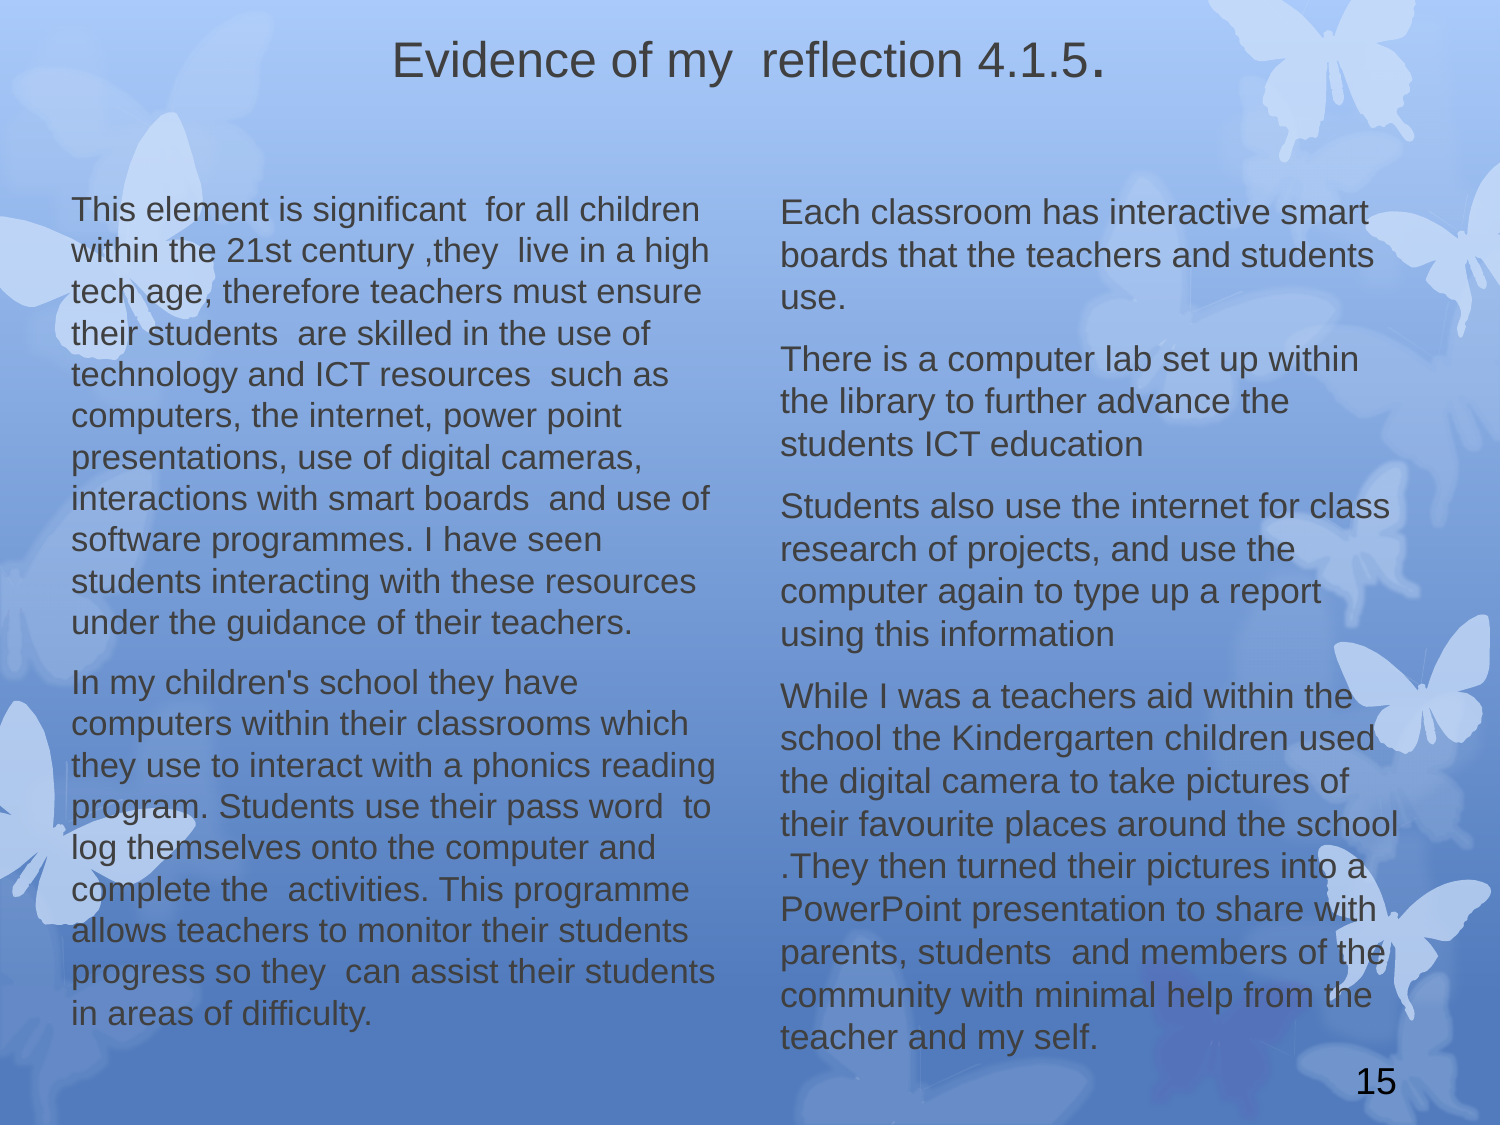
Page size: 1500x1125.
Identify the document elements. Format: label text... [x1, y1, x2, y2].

list This element is significant for all children within the 21st century ,they live in a high tech age, therefore teachers must ensure their students are skilled in the use of technology and ICT resources such as computers, the internet, power point presentations, use of digital cameras, interactions with smart boards and use of software programmes. I have seen students interacting with these resources under the guidance of their teachers. In my children's school they have computers within their classrooms which they use to interact with a phonics reading program. Students use their pass word to log themselves onto the computer and complete the activities. This programme allows teachers to monitor their students progress so they can assist their students in areas of difficulty. [55, 119, 735, 1065]
list Each classroom has interactive smart boards that the teachers and students use. There is a computer lab set up within the library to further advance the students ICT education Students also use the internet for class research of projects, and use the computer again to type up a report using this information While I was a teachers aid within the school the Kindergarten children used the digital camera to take pictures of their favourite places around the school .They then turned their pictures into a PowerPoint presentation to share with parents, students and members of the community with minimal help from the teacher and my self. [765, 119, 1415, 1065]
title Evidence of my reflection 4.1.5. [165, 16, 1334, 105]
text_box 15 [1340, 1049, 1430, 1110]
